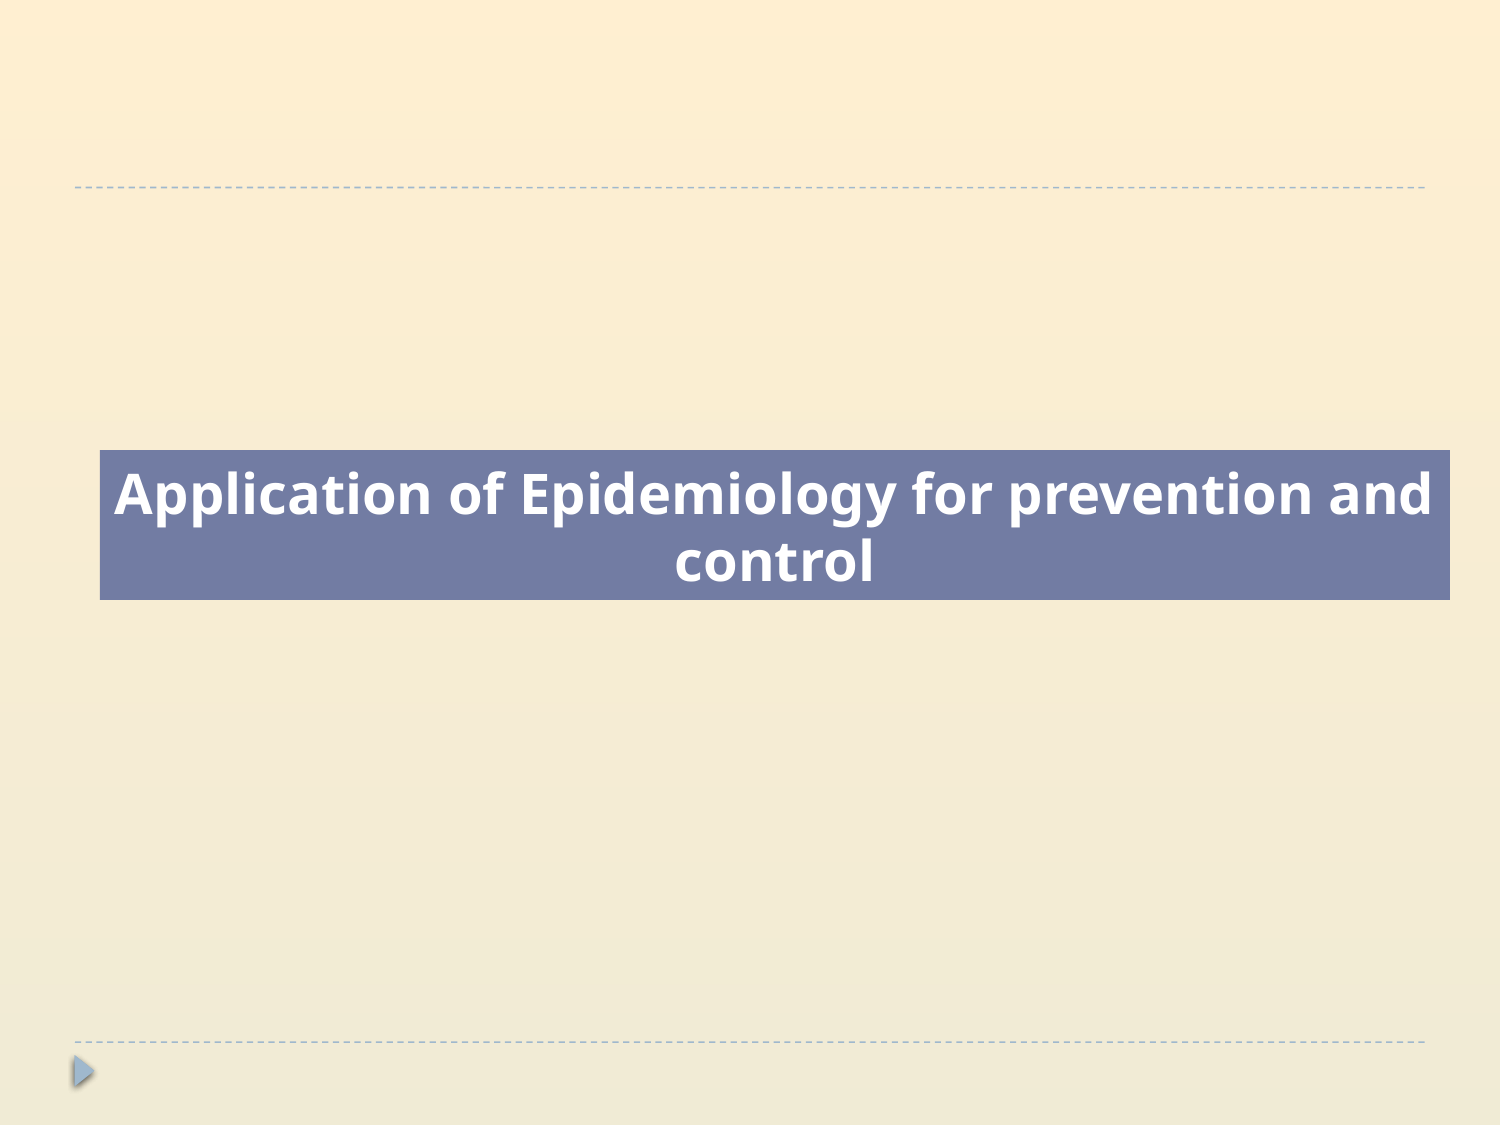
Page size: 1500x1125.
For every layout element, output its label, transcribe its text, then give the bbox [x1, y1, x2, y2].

title Application of Epidemiology for prevention and control [99, 450, 1450, 600]
